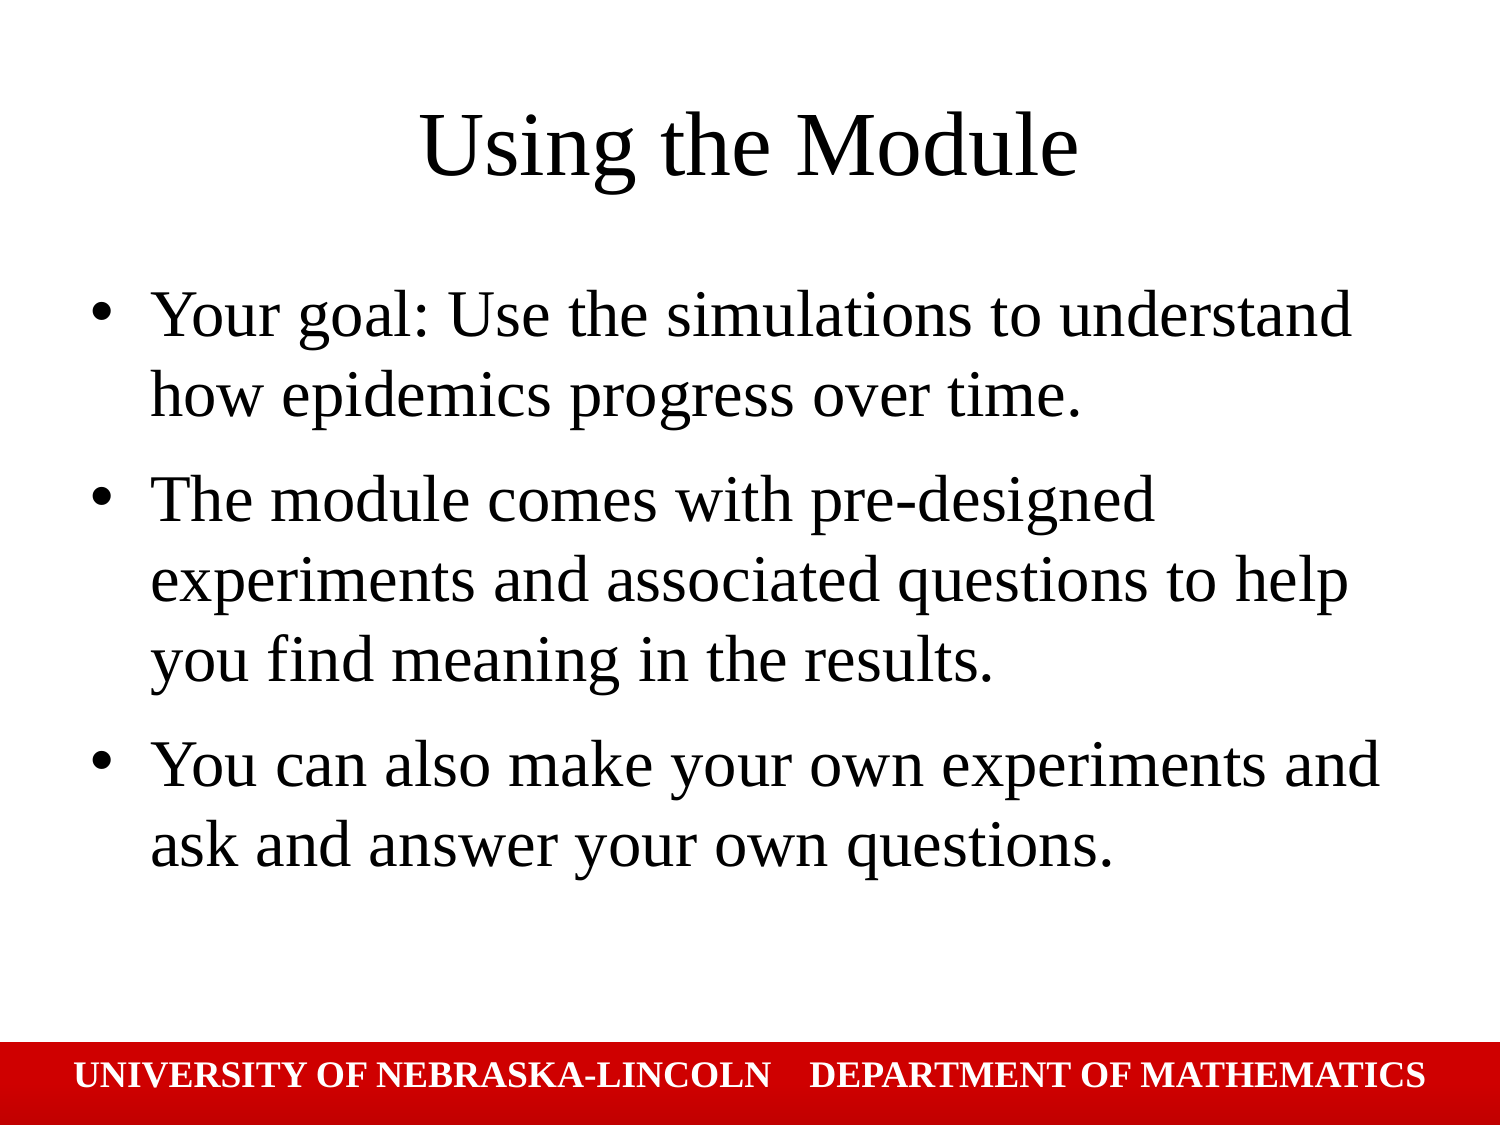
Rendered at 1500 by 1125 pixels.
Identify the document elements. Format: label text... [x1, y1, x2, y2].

title Using the Module [75, 45, 1425, 233]
list Your goal: Use the simulations to understand how epidemics progress over time. The module comes with pre-designed experiments and associated questions to help you find meaning in the results. You can also make your own experiments and ask and answer your own questions. [75, 262, 1425, 1005]
